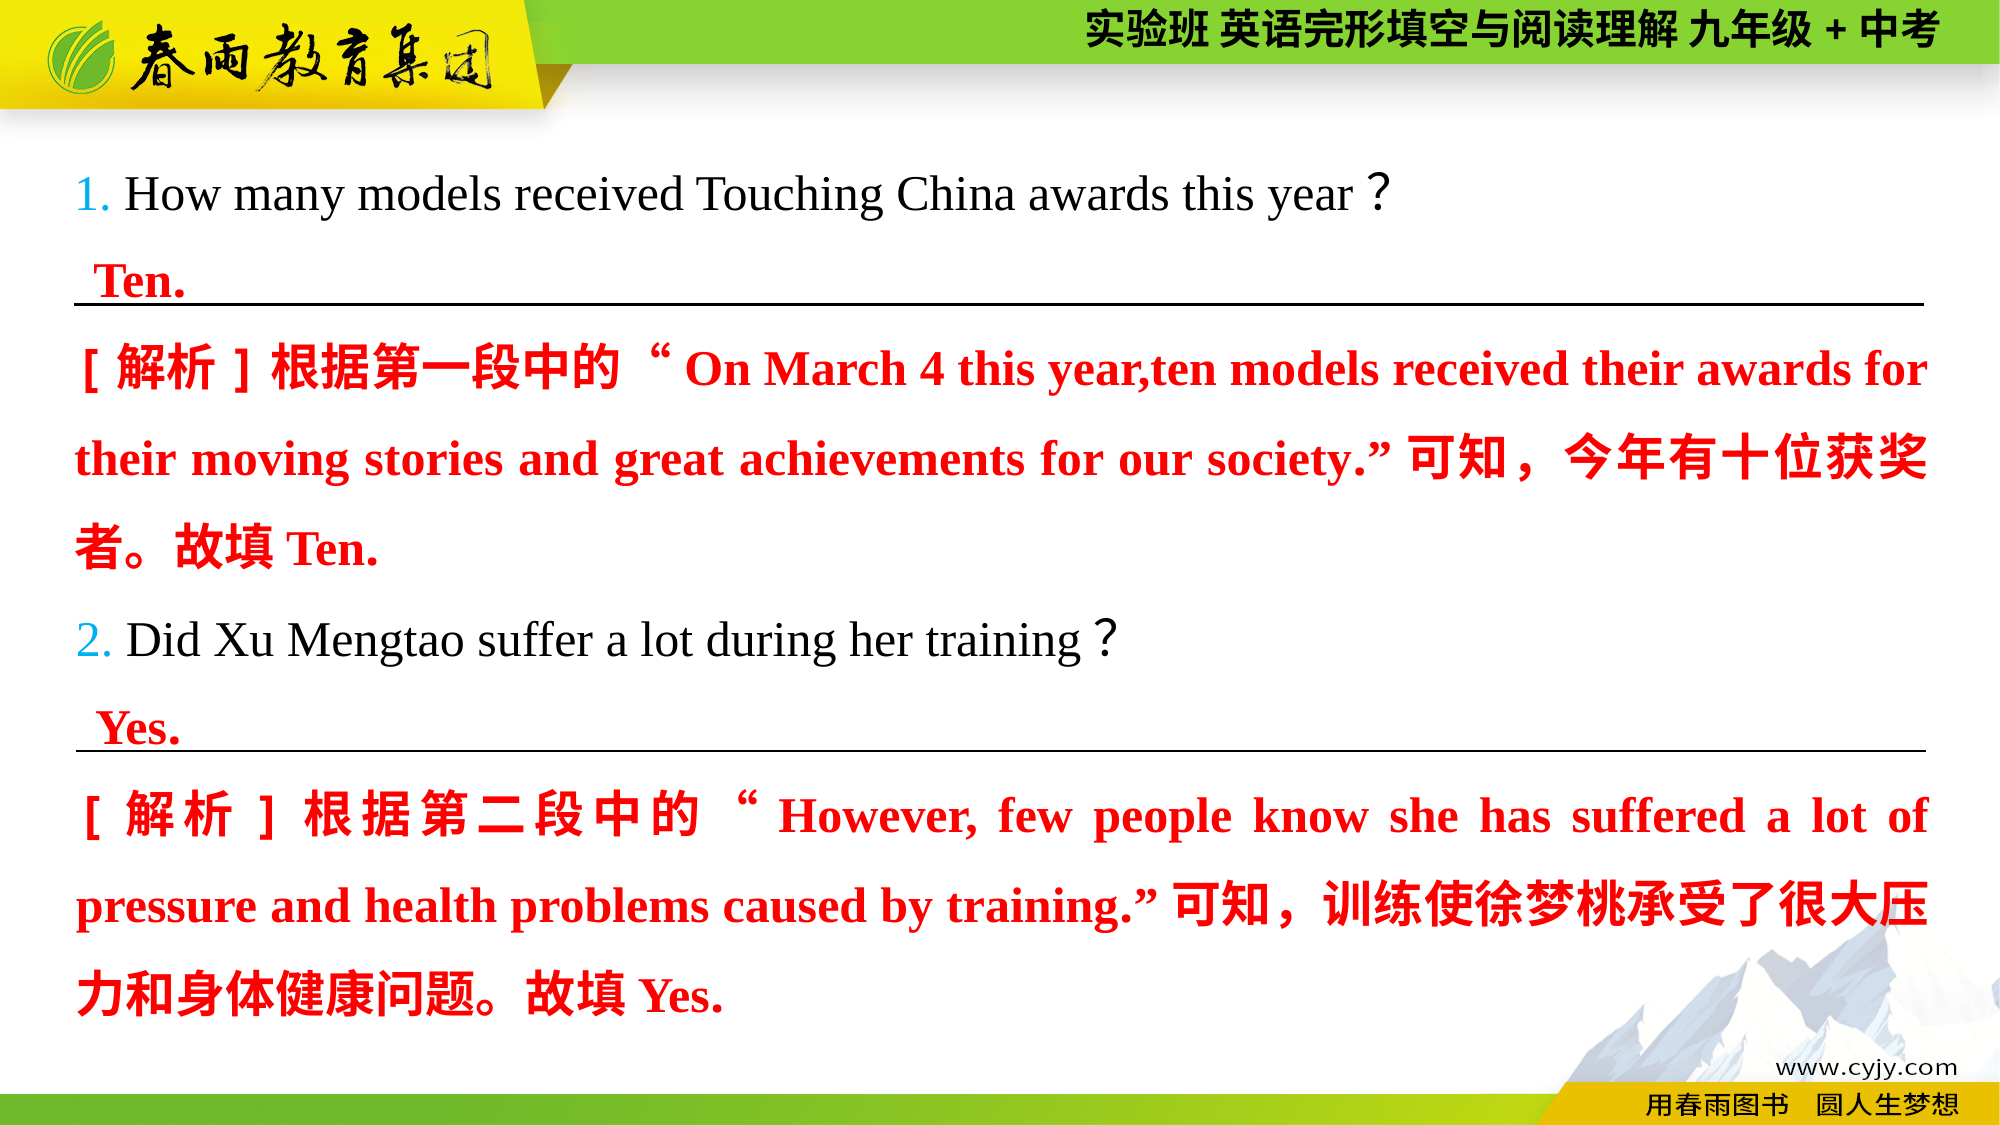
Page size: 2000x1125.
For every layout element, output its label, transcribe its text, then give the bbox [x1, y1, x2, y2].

text_box [解析]根据第二段中的“However, few people know she has suffered a lot of pressure and health problems caused by training.”可知，训练使徐梦桃承受了很大压力和身体健康问题。故填Yes. [60, 765, 1945, 1030]
list 1. How many models received Touching China awards this year？ __________________________________________________________________________ [59, 122, 1944, 297]
text_box 2. Did Xu Mengtao suffer a lot during her training？ __________________________________________________________________________ [60, 569, 1945, 765]
picture [0, 0, 2000, 1125]
text_box [解析]根据第一段中的“On March 4 this year,ten models received their awards for their moving stories and great achievements for our society.”可知，今年有十位获奖者。故填Ten. [59, 297, 1944, 583]
text_box Ten. [78, 210, 1944, 297]
